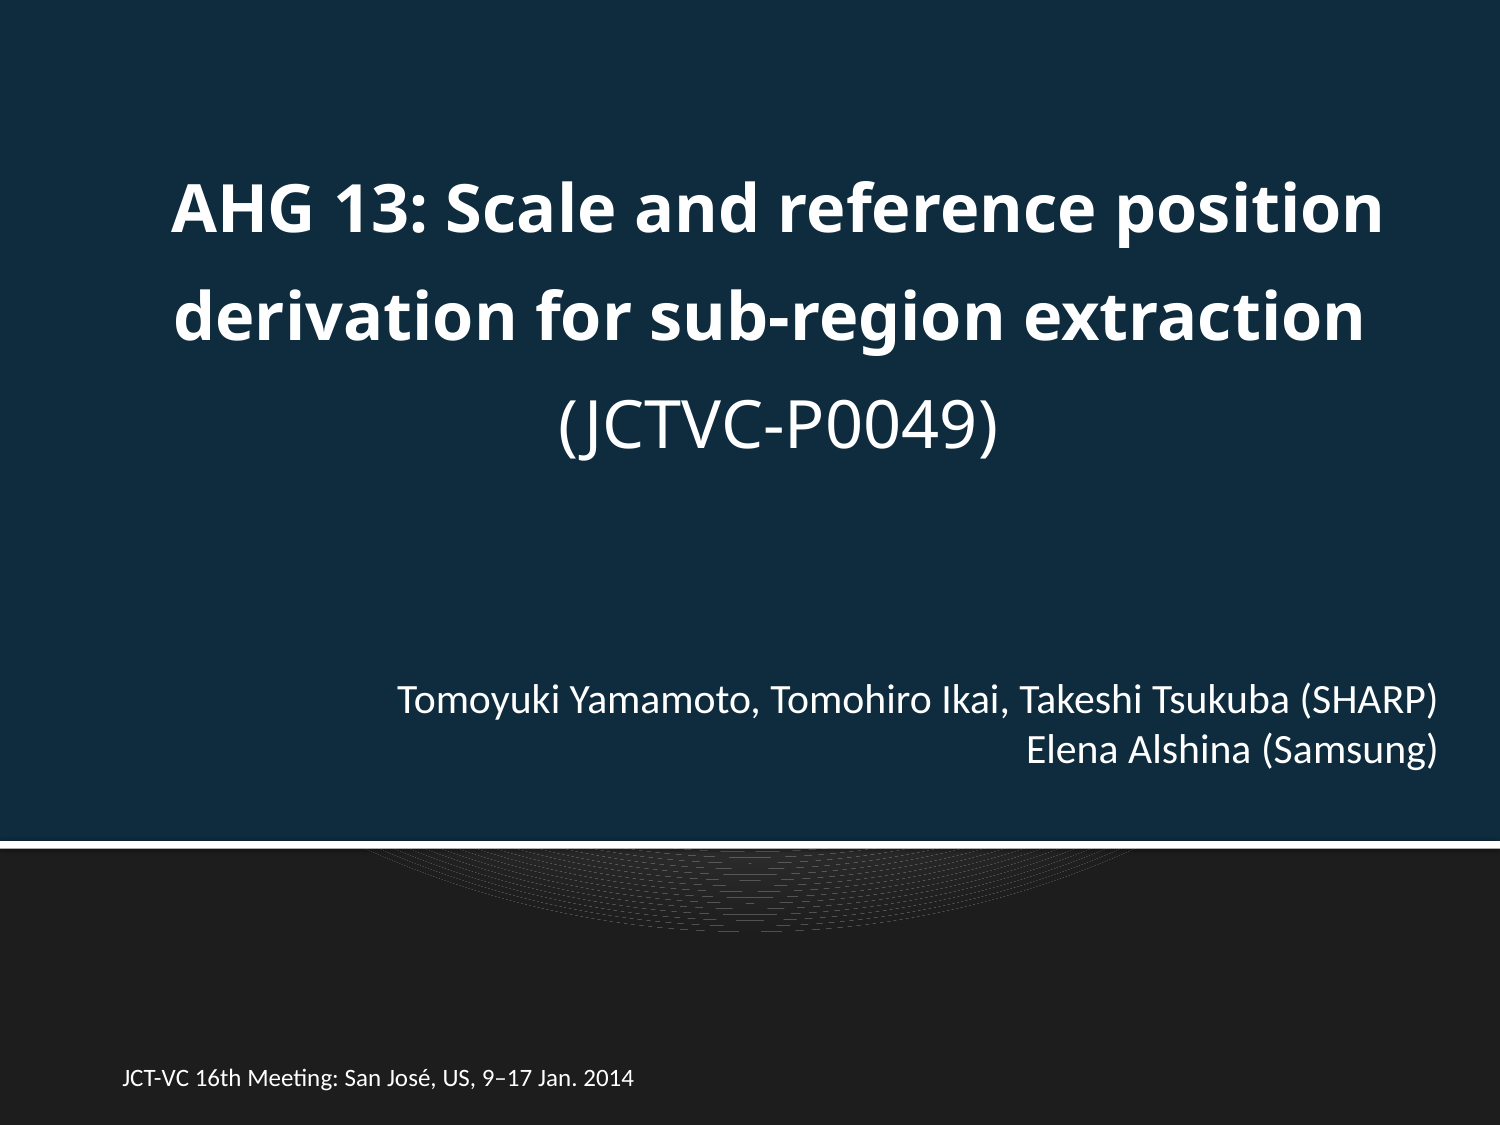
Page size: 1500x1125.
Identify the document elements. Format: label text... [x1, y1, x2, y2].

subtitle Tomoyuki Yamamoto, Tomohiro Ikai, Takeshi Tsukuba (SHARP) Elena Alshina (Samsung) [76, 597, 1448, 823]
list JCT-VC 16th Meeting: San José, US, 9–17 Jan. 2014 [93, 1046, 810, 1118]
title AHG 13: Scale and reference position derivation for sub-region extraction (JCTVC-P0049) [112, 136, 1438, 510]
